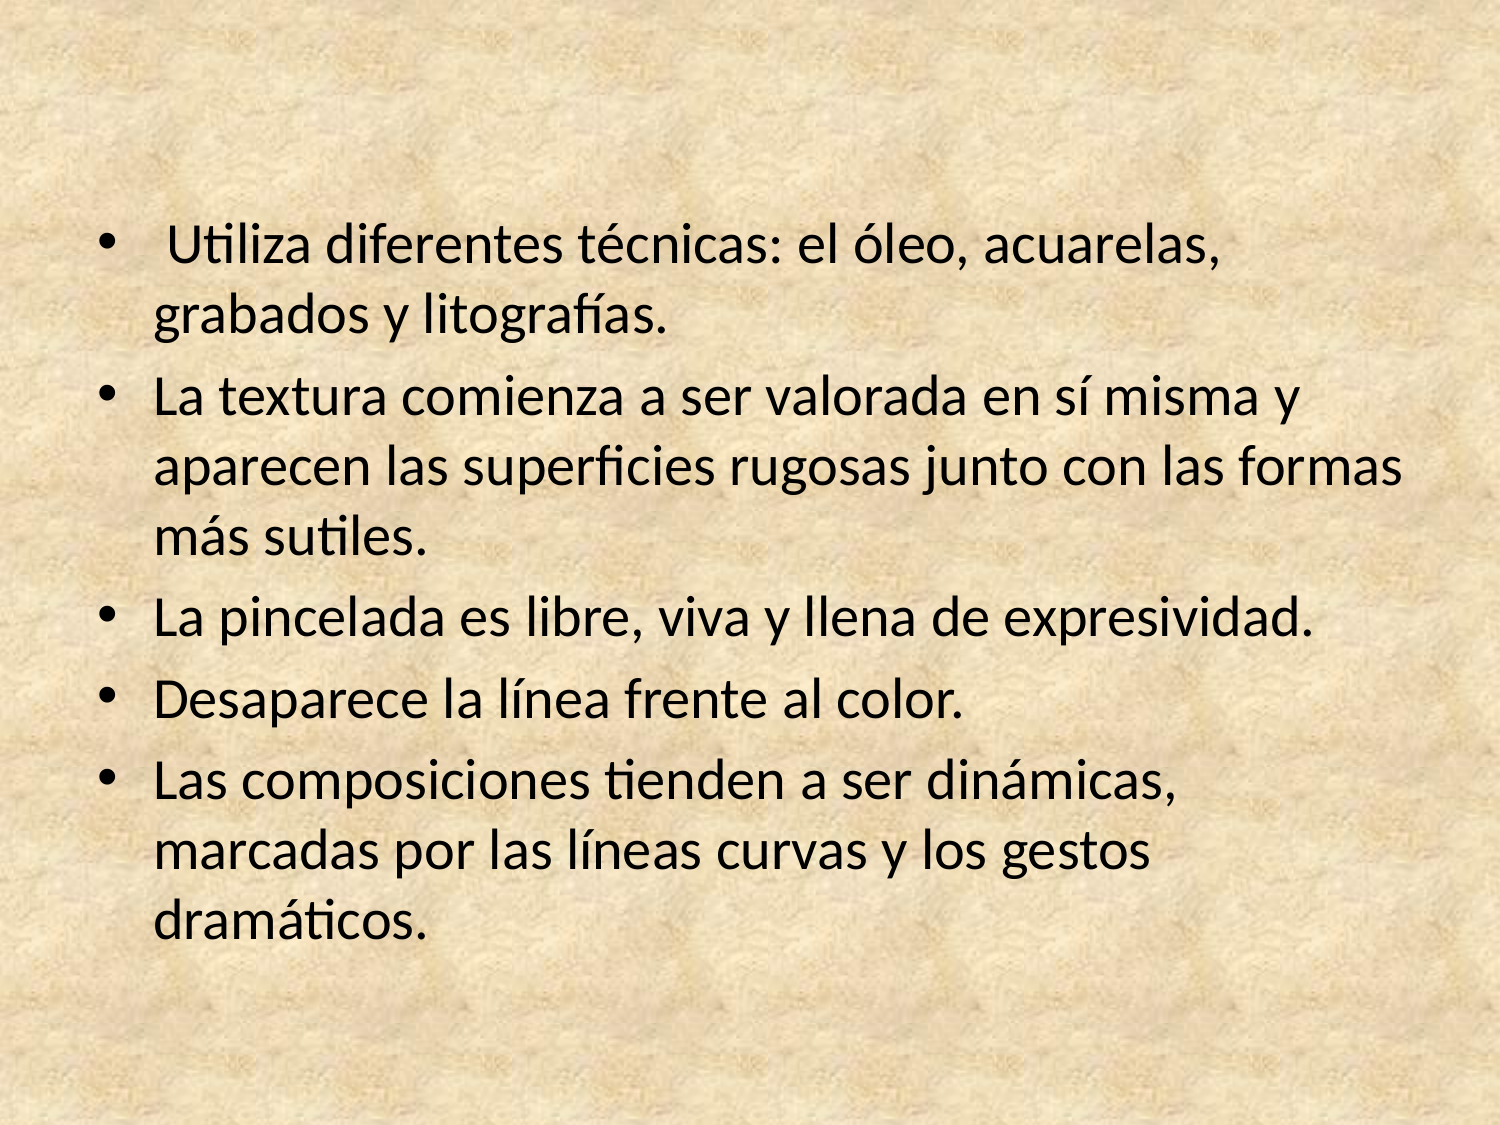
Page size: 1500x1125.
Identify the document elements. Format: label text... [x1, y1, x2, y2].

picture [0, 0, 1500, 1125]
list Utiliza diferentes técnicas: el óleo, acuarelas, grabados y litografías. La textura comienza a ser valorada en sí misma y aparecen las superficies rugosas junto con las formas más sutiles. La pincelada es libre, viva y llena de expresividad. Desaparece la línea frente al color. Las composiciones tienden a ser dinámicas, marcadas por las líneas curvas y los gestos dramáticos. [82, 35, 1432, 985]
